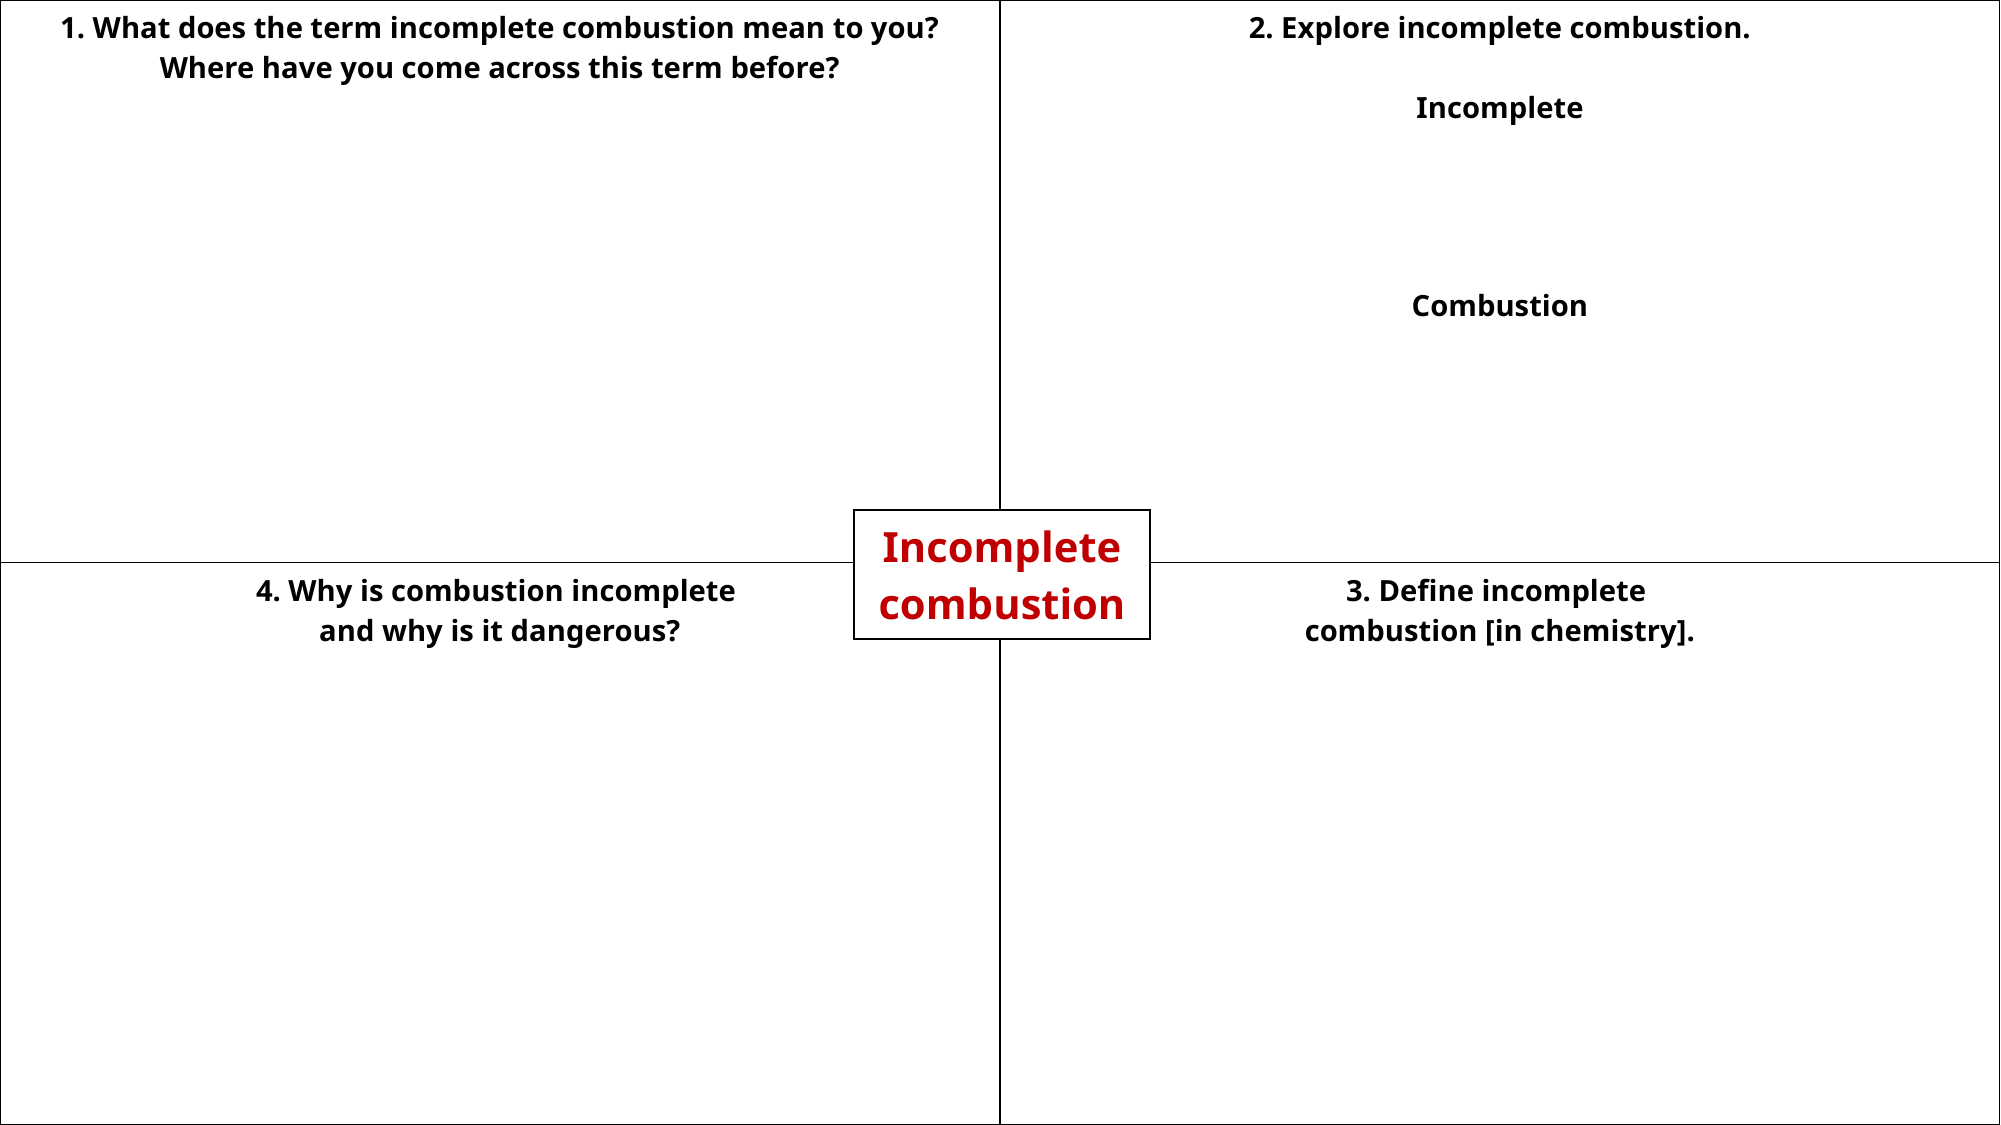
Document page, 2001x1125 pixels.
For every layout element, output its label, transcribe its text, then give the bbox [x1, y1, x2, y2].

table_header 2. Explore incomplete combustion. Incomplete Combustion [1001, 1, 1999, 562]
table_header 1. What does the term incomplete combustion mean to you? Where have you come across this term before? [1, 1, 999, 562]
table_header Incomplete combustion [855, 511, 1149, 638]
table_cell 4. Why is combustion incomplete and why is it dangerous? [1, 563, 999, 1124]
table_cell 3. Define incomplete combustion [in chemistry]. [1001, 563, 1999, 1124]
